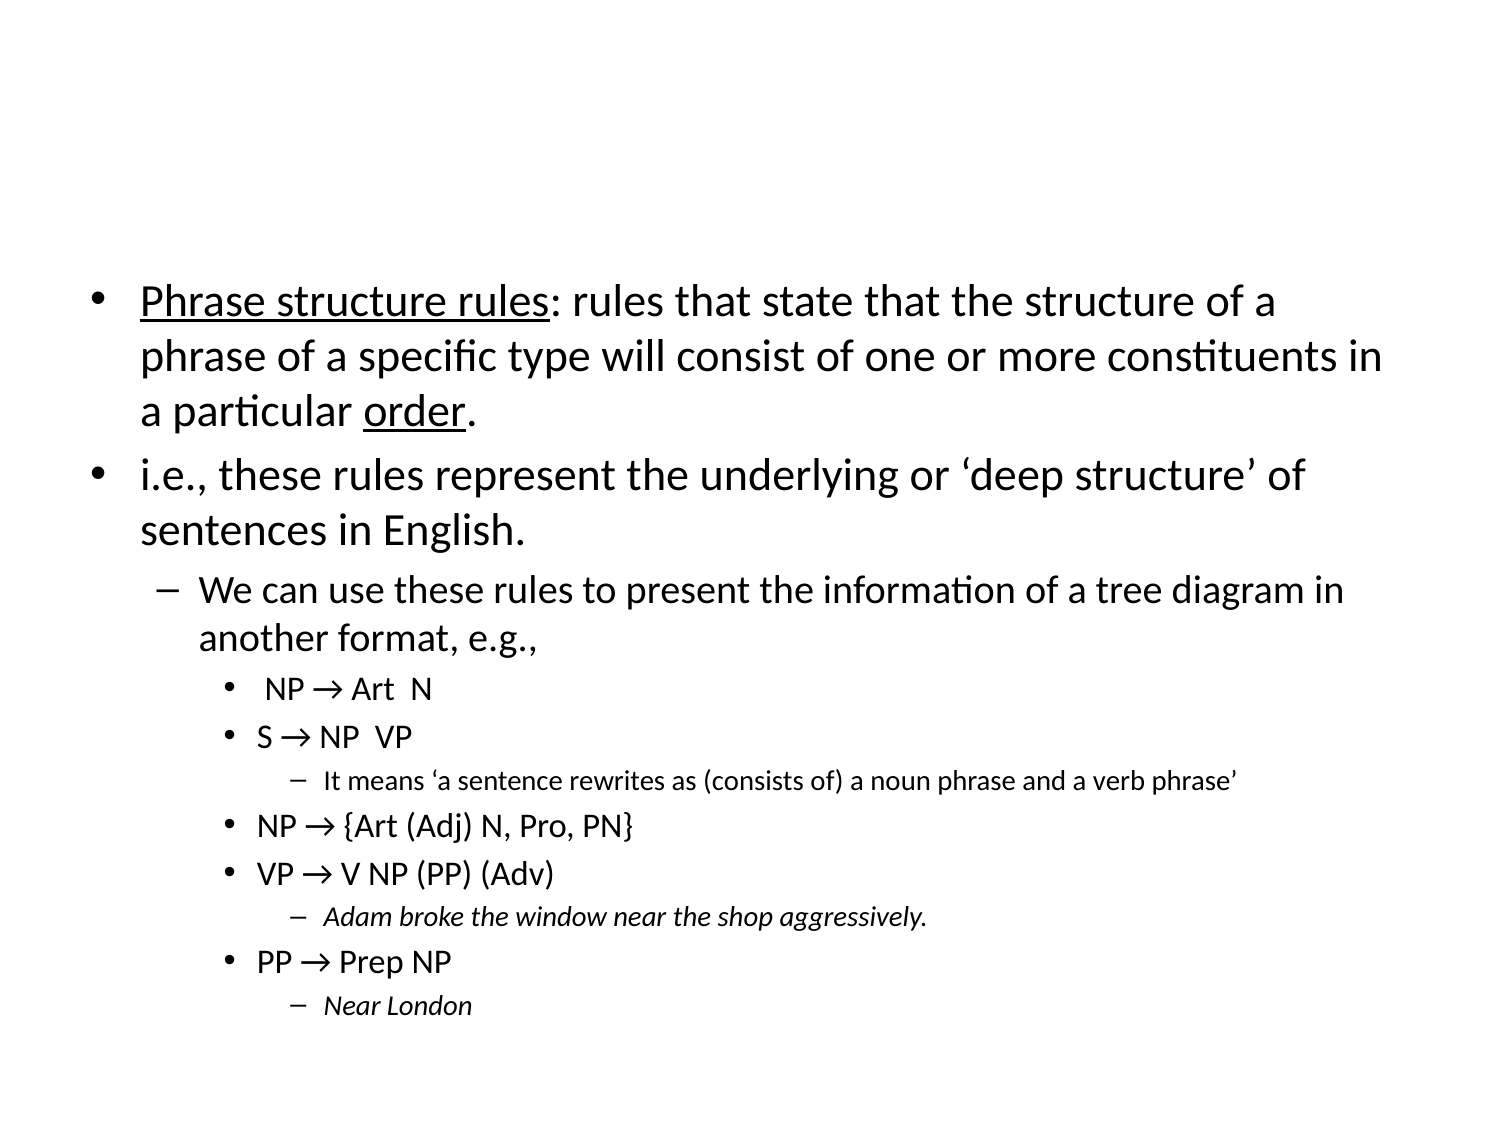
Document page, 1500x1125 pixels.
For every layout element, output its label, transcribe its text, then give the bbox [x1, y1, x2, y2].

list Phrase structure rules: rules that state that the structure of a phrase of a specific type will consist of one or more constituents in a particular order. i.e., these rules represent the underlying or ‘deep structure’ of sentences in English. We can use these rules to present the information of a tree diagram in another format, e.g., NP → Art N S → NP VP It means ‘a sentence rewrites as (consists of) a noun phrase and a verb phrase’ NP → {Art (Adj) N, Pro, PN} VP → V NP (PP) (Adv) Adam broke the window near the shop aggressively. PP → Prep NP Near London [75, 262, 1425, 1038]
